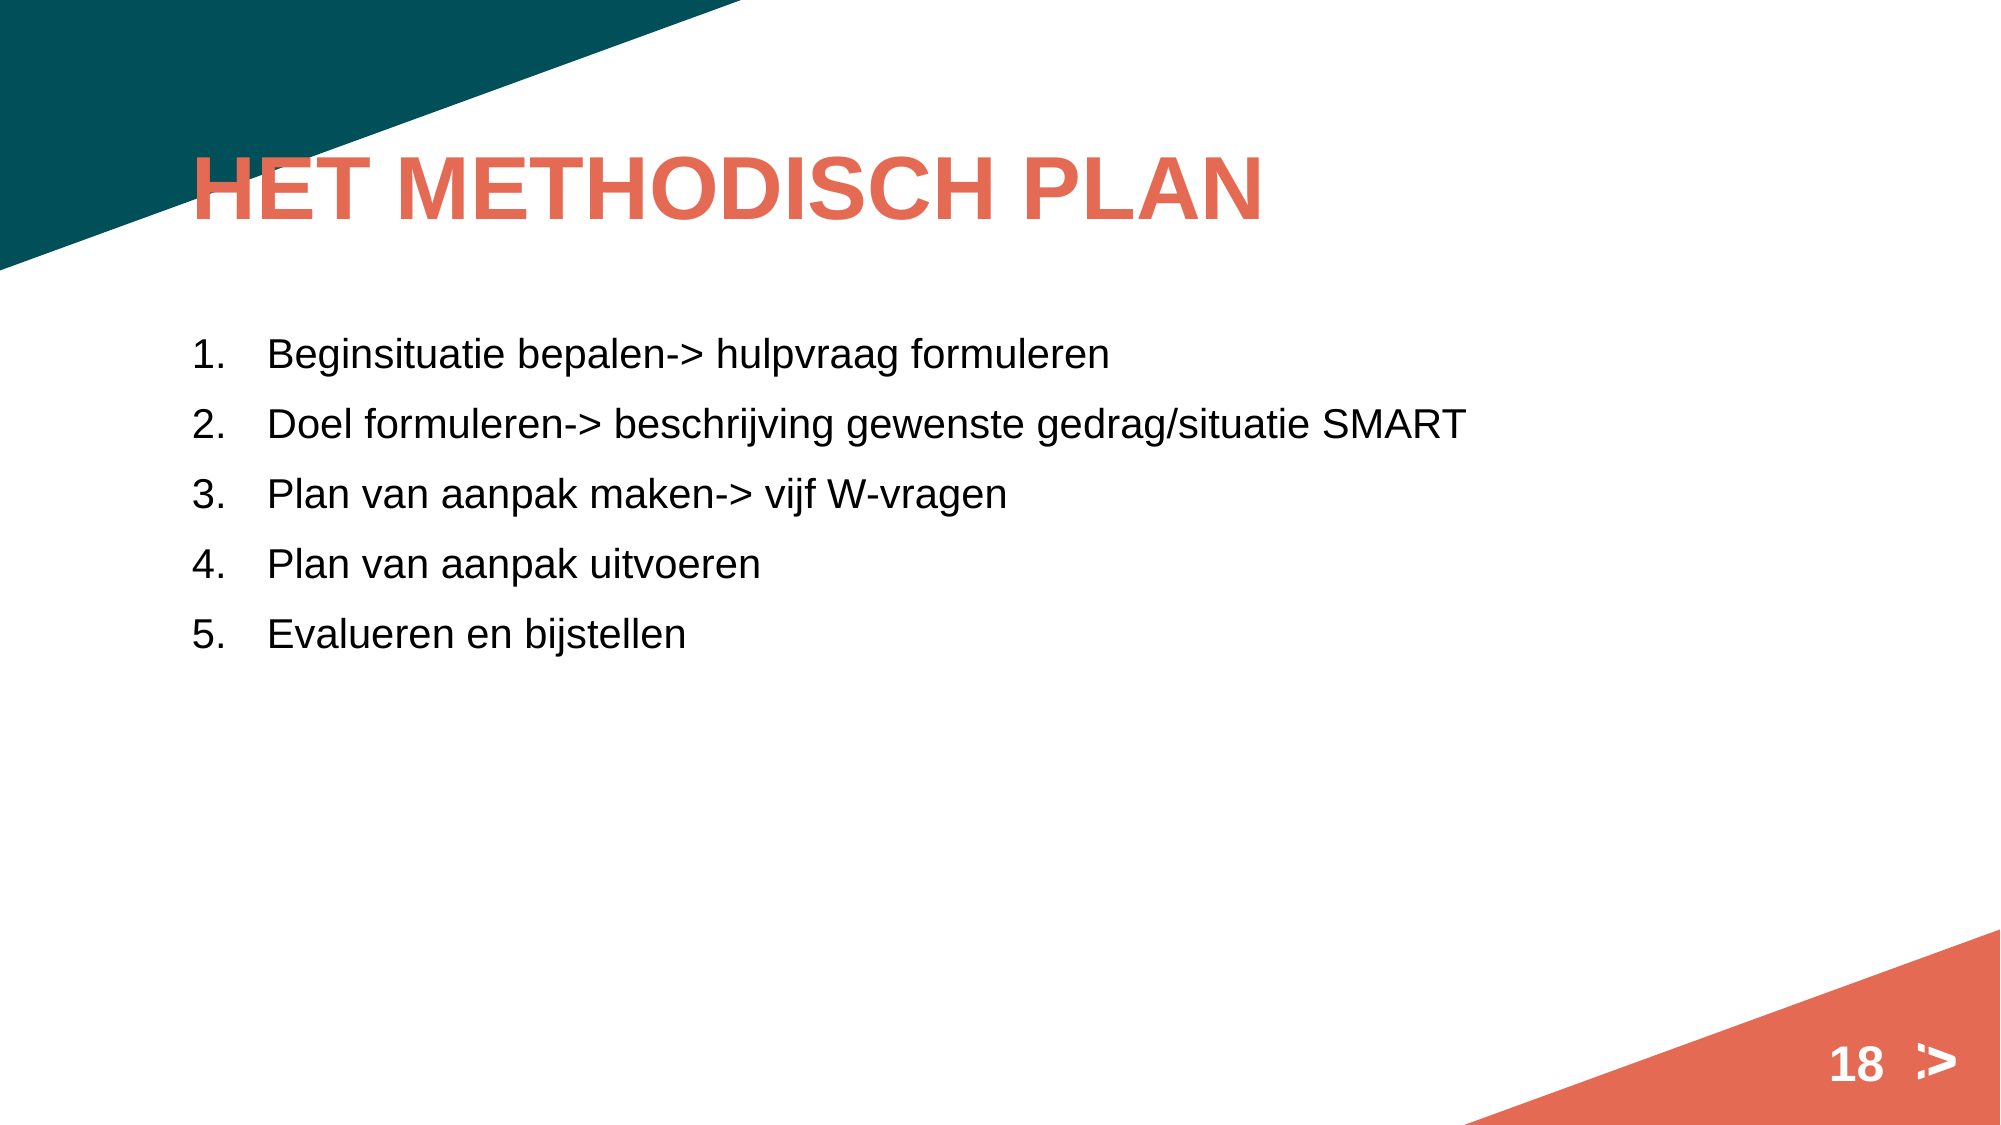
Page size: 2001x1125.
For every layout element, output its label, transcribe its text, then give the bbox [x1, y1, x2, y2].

list Beginsituatie bepalen-> hulpvraag formuleren Doel formuleren-> beschrijving gewenste gedrag/situatie SMART Plan van aanpak maken-> vijf W-vragen Plan van aanpak uitvoeren Evalueren en bijstellen [191, 307, 1746, 911]
title Het methodisch plan [191, 147, 1746, 238]
slide_number 18 [1772, 1030, 1885, 1091]
